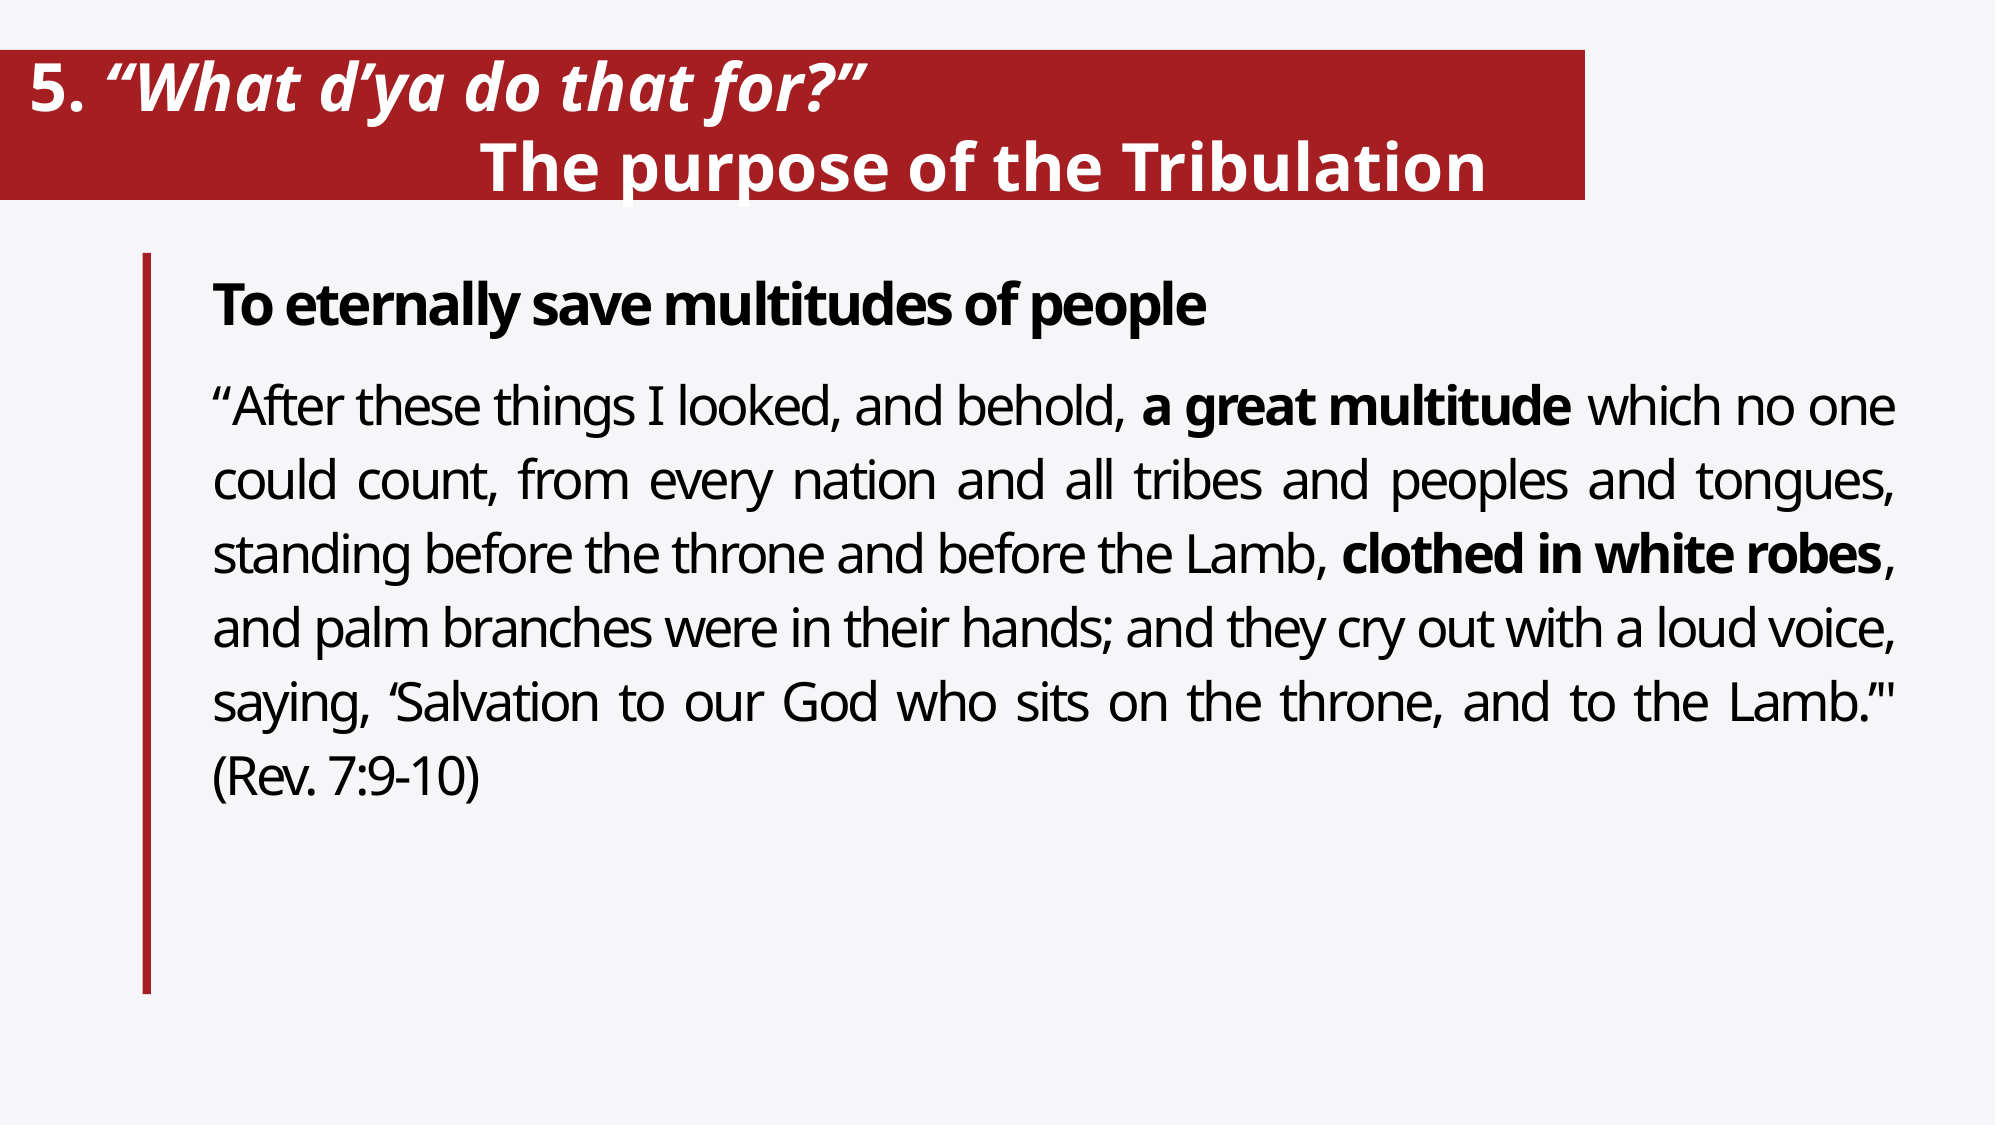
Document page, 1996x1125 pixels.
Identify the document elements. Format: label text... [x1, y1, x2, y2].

subtitle To eternally save multitudes of people “After these things I looked, and behold, a great multitude which no one could count, from every nation and all tribes and peoples and tongues, standing before the throne and before the Lamb, clothed in white robes, and palm branches were in their hands; and they cry out with a loud voice, saying, ‘Salvation to our God who sits on the throne, and to the Lamb.’" (Rev. 7:9-10) [197, 249, 1910, 1000]
title 5. “What d’ya do that for?” The purpose of the Tribulation [14, 62, 1810, 188]
